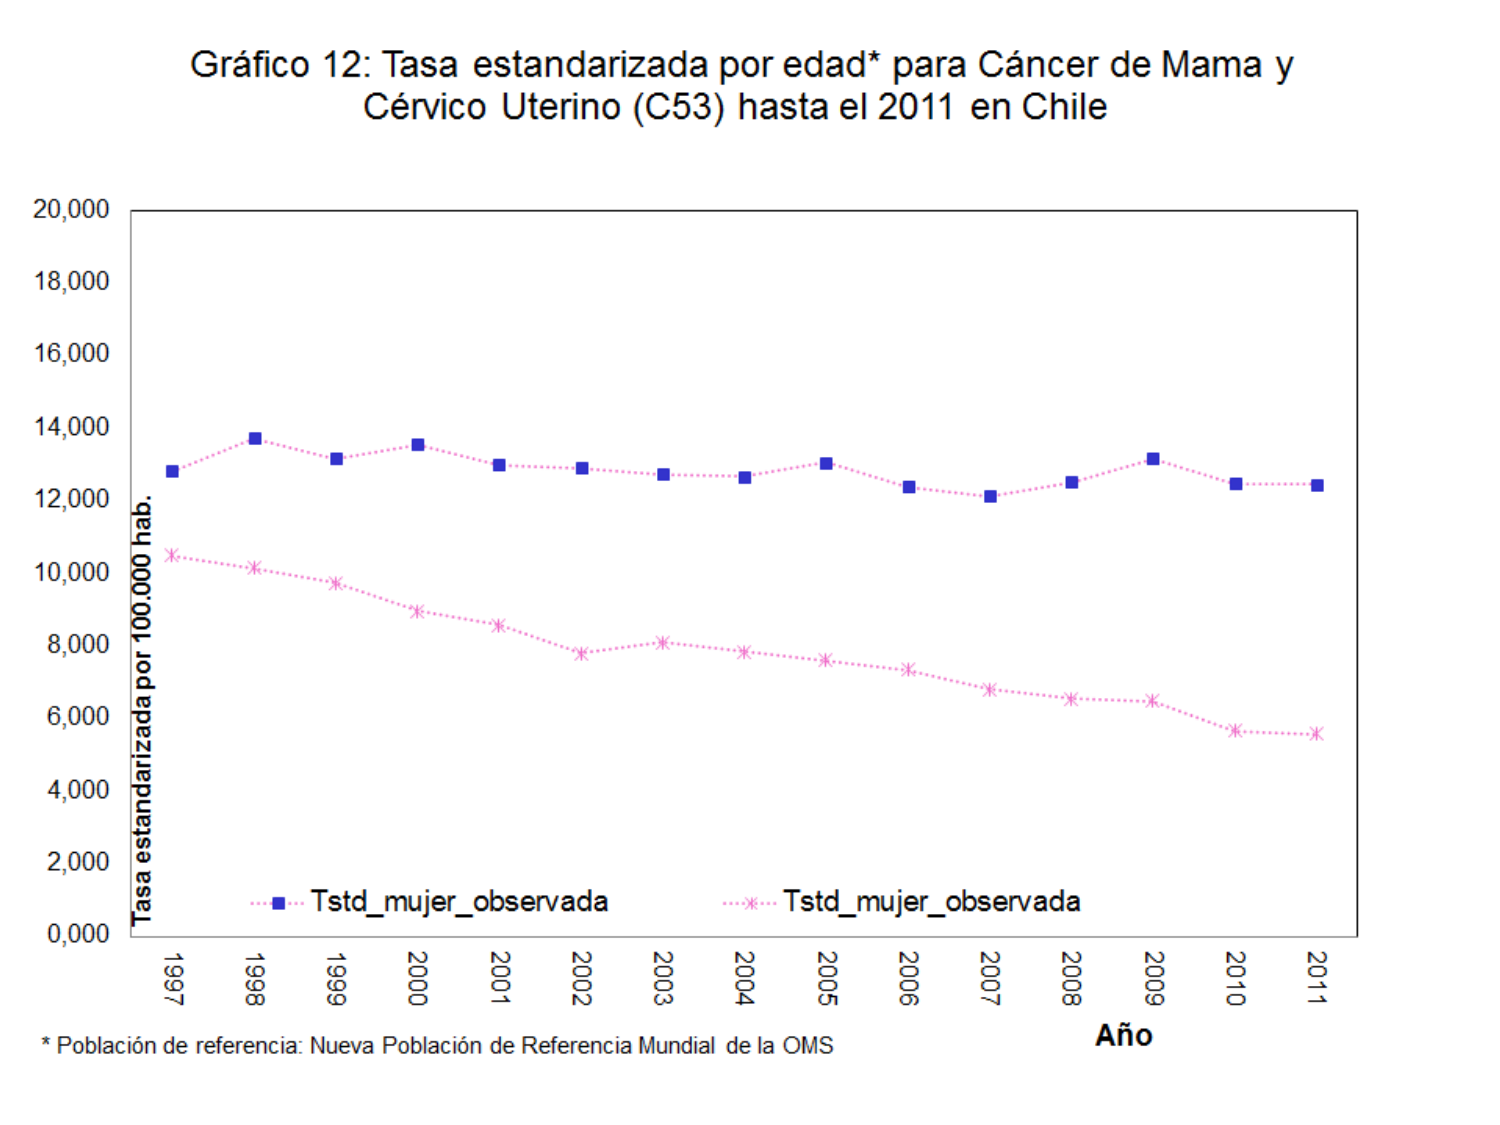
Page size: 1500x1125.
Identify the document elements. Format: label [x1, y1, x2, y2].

picture [24, 24, 1446, 1057]
